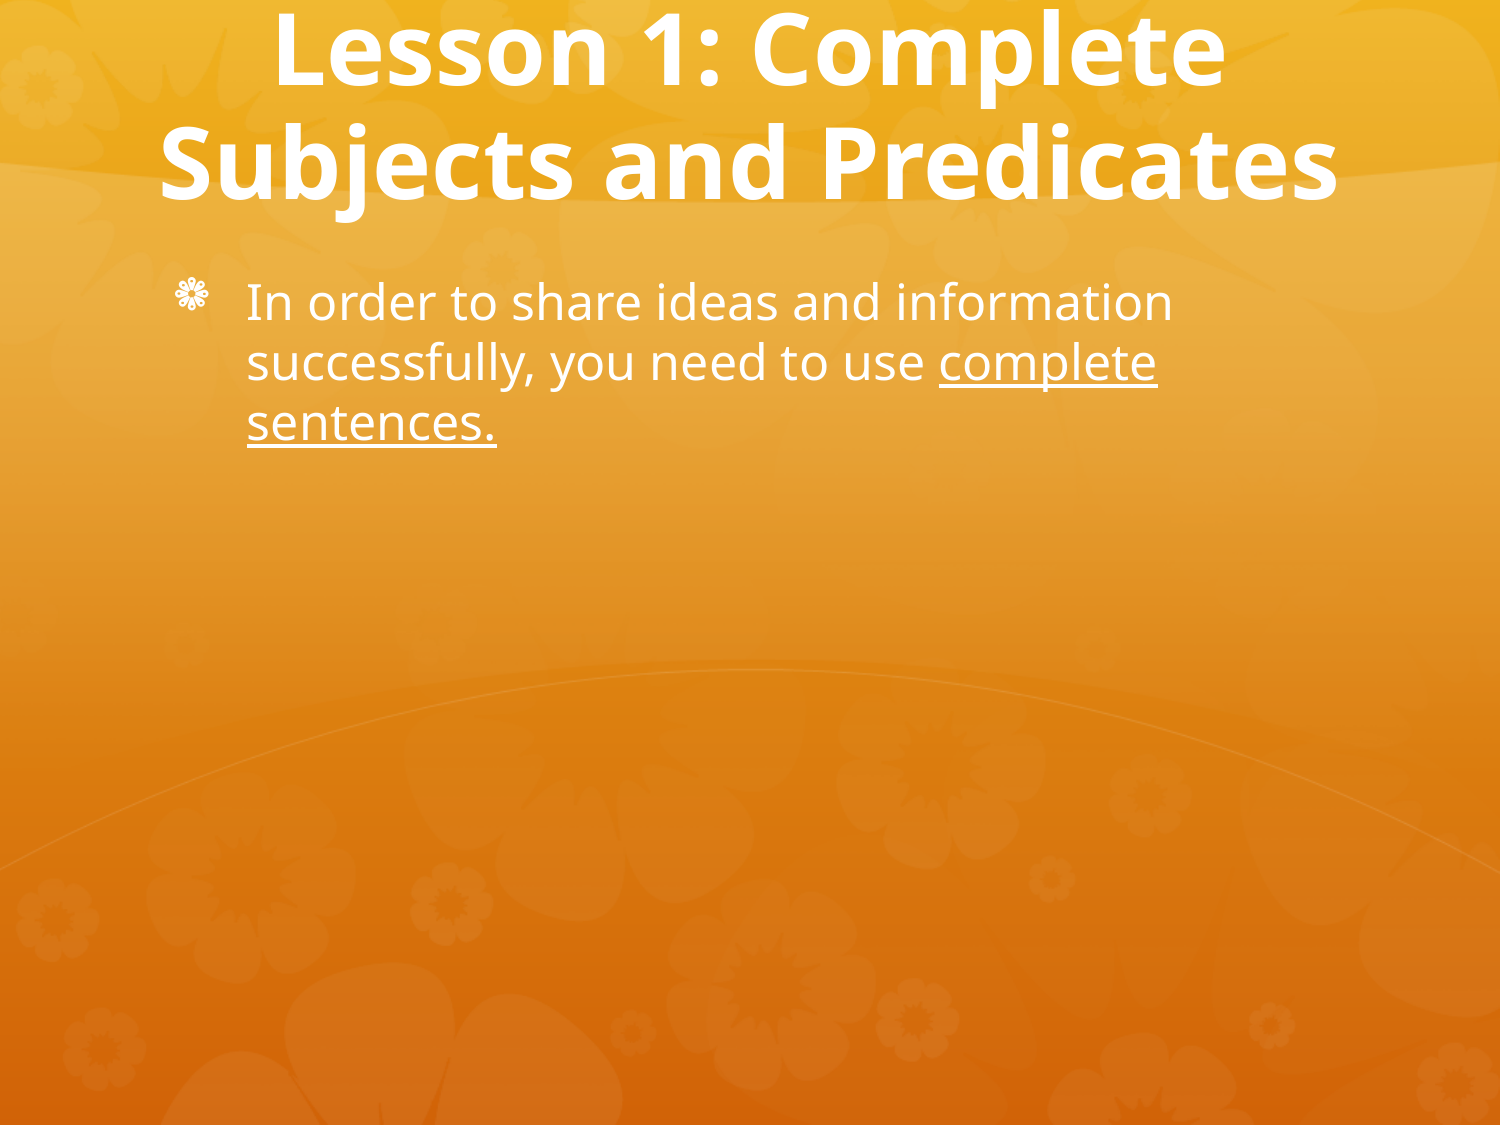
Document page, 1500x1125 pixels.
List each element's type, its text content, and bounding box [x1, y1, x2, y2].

title Lesson 1: Complete Subjects and Predicates [127, 14, 1372, 203]
list In order to share ideas and information successfully, you need to use complete sentences. [156, 262, 1344, 967]
picture [0, 0, 1500, 1125]
